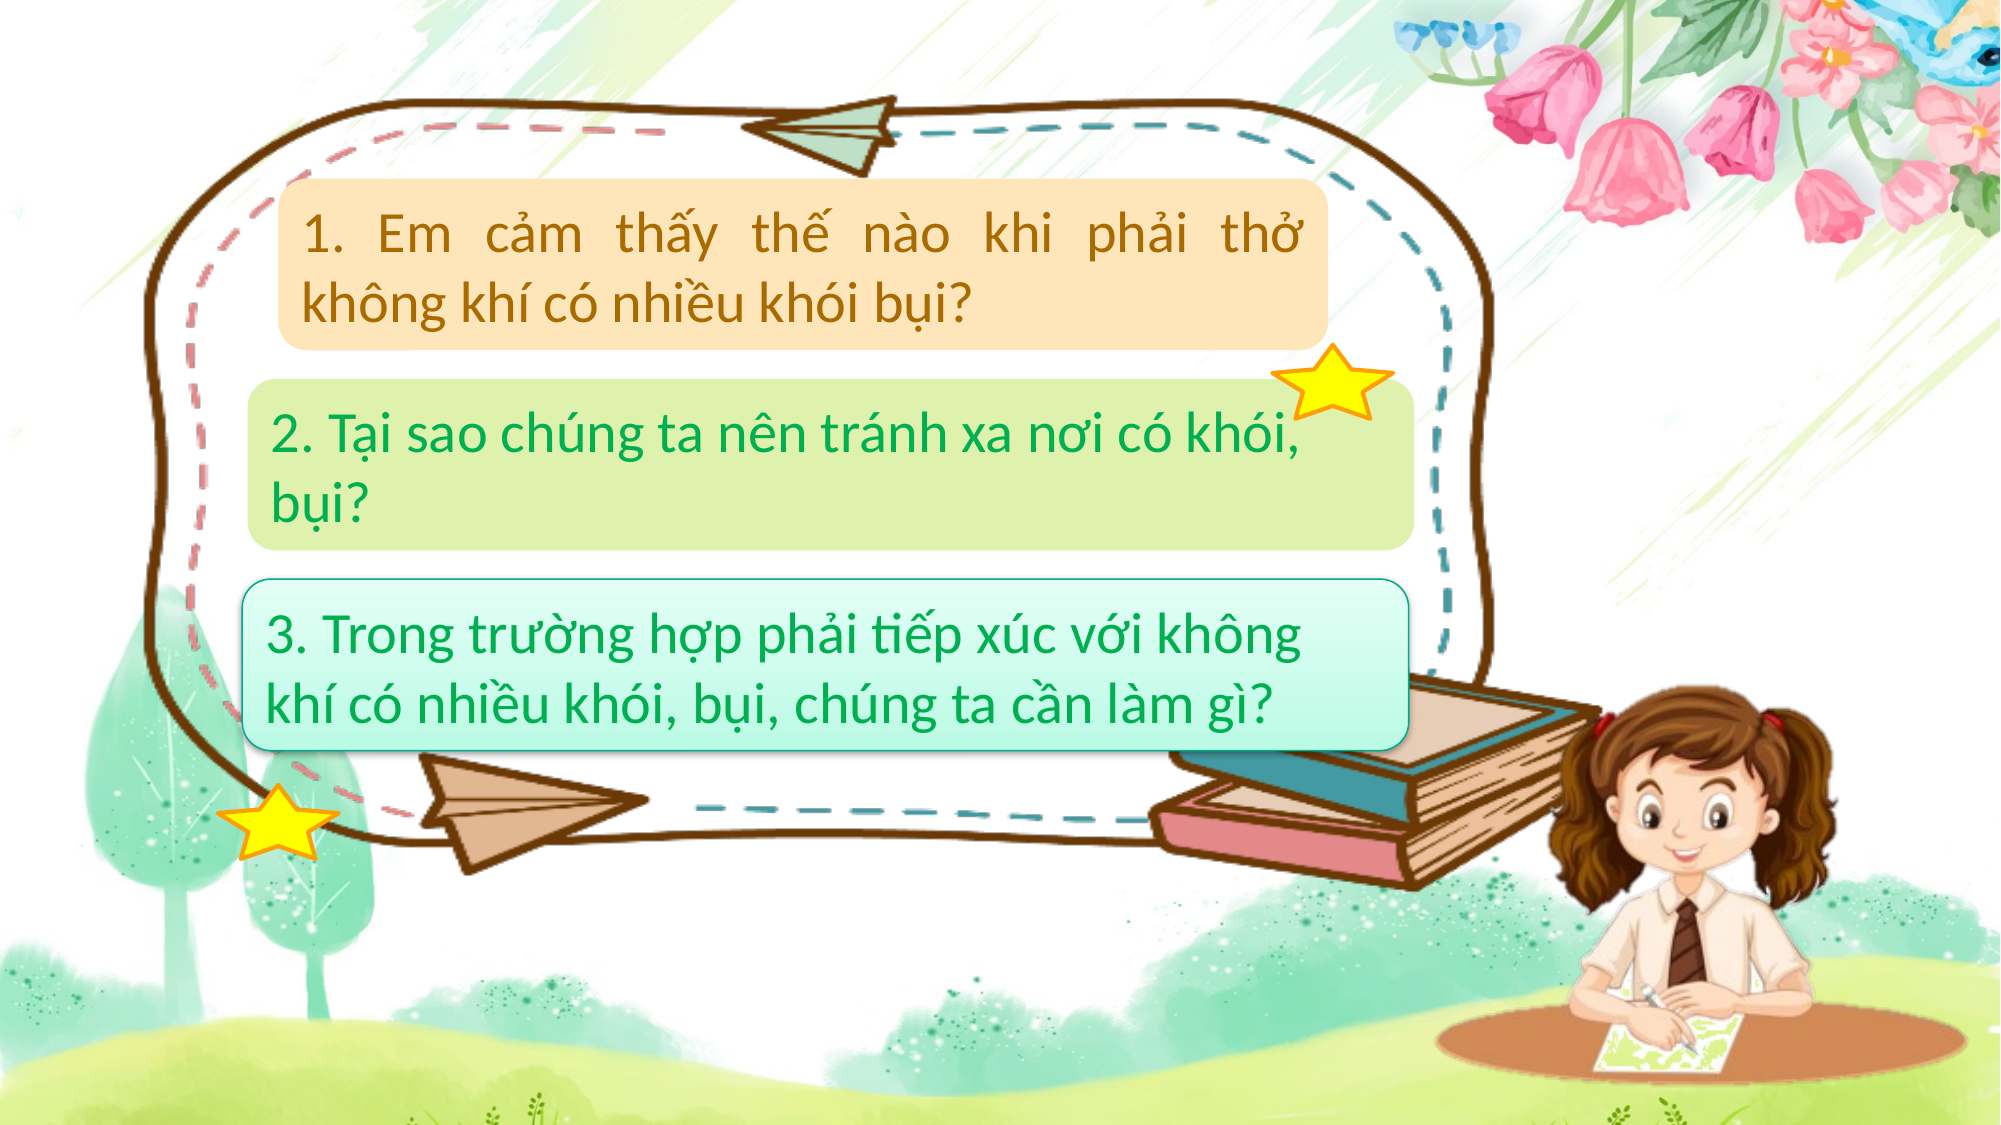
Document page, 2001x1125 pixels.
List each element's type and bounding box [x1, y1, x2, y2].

picture [0, 0, 2001, 1125]
text_box [0, 0, 1773, 984]
